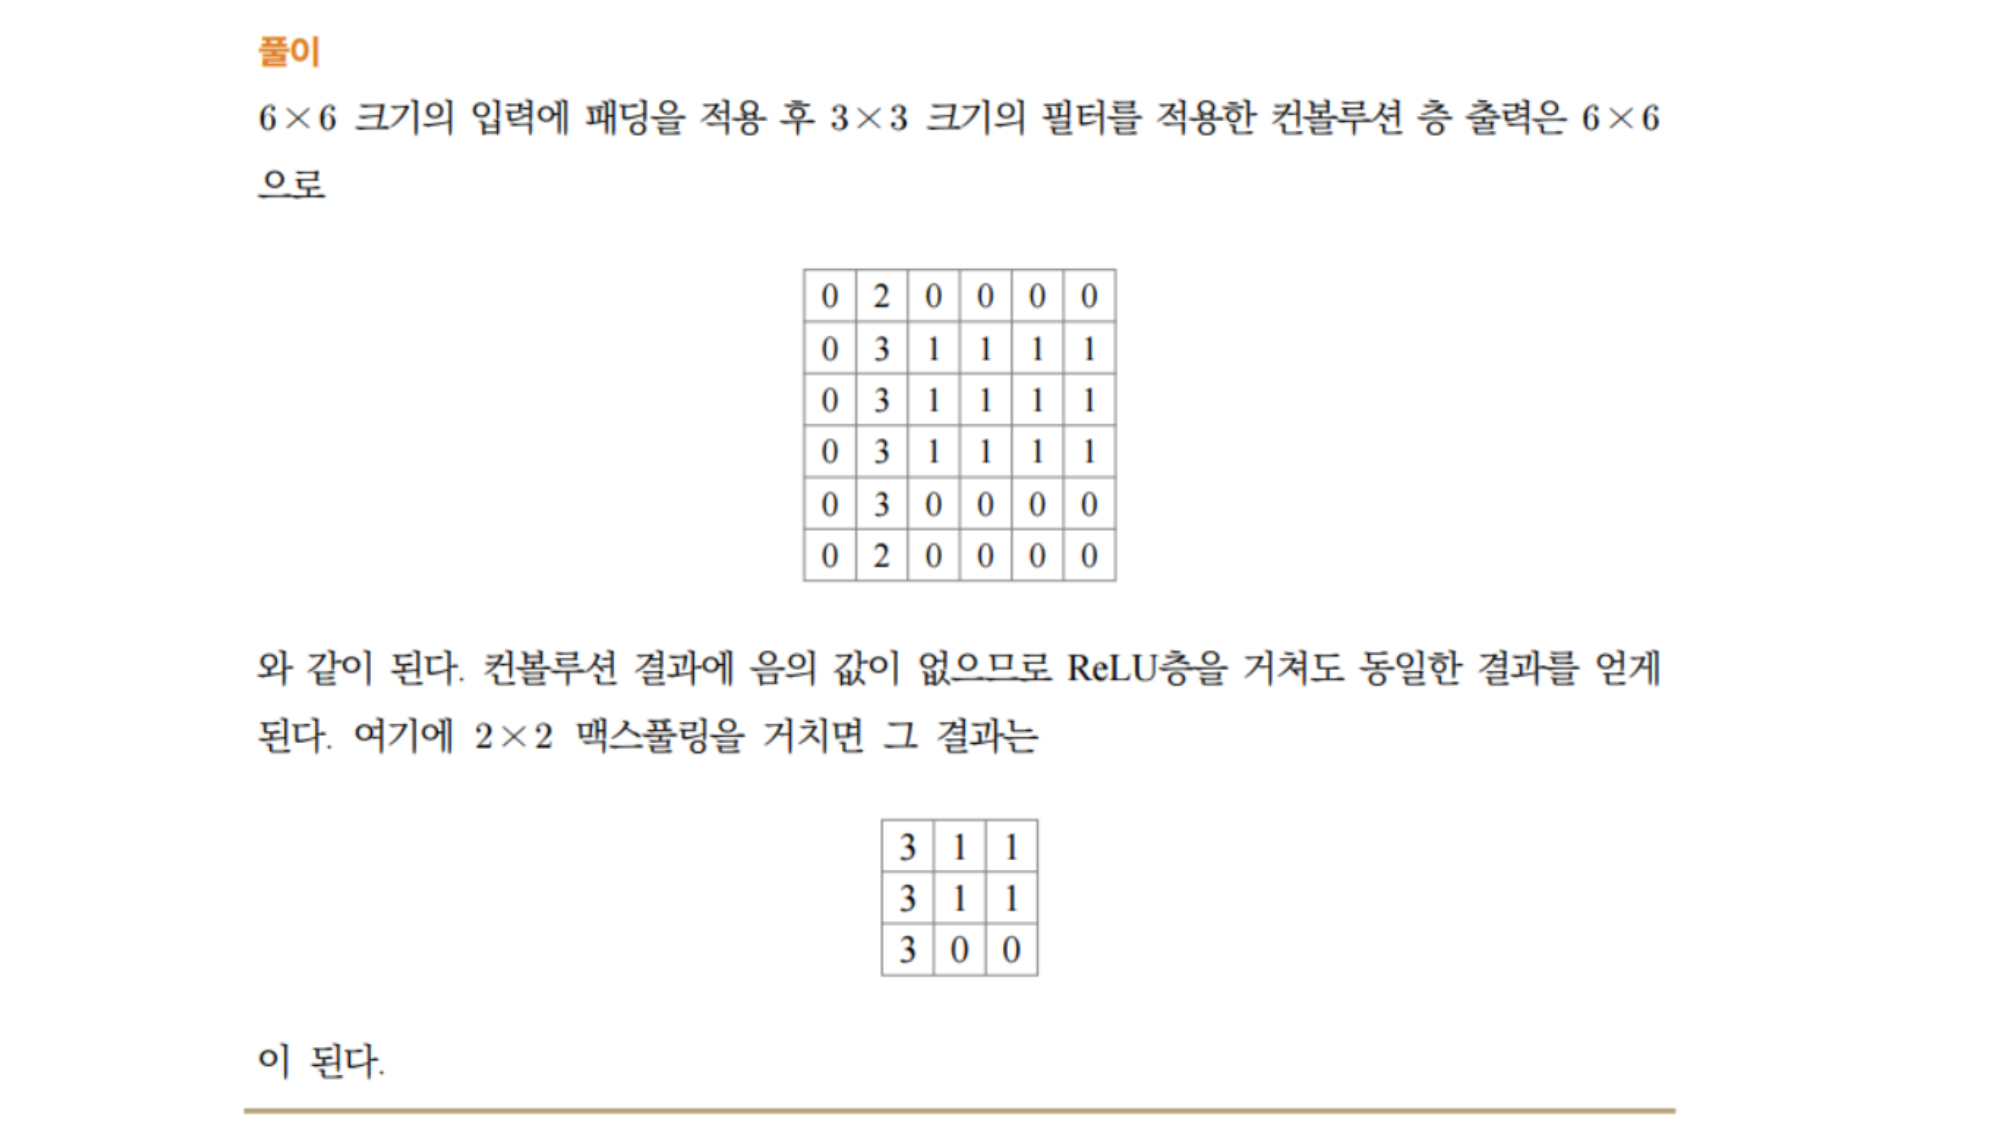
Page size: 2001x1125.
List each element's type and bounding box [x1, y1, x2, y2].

picture [229, 23, 1696, 1125]
